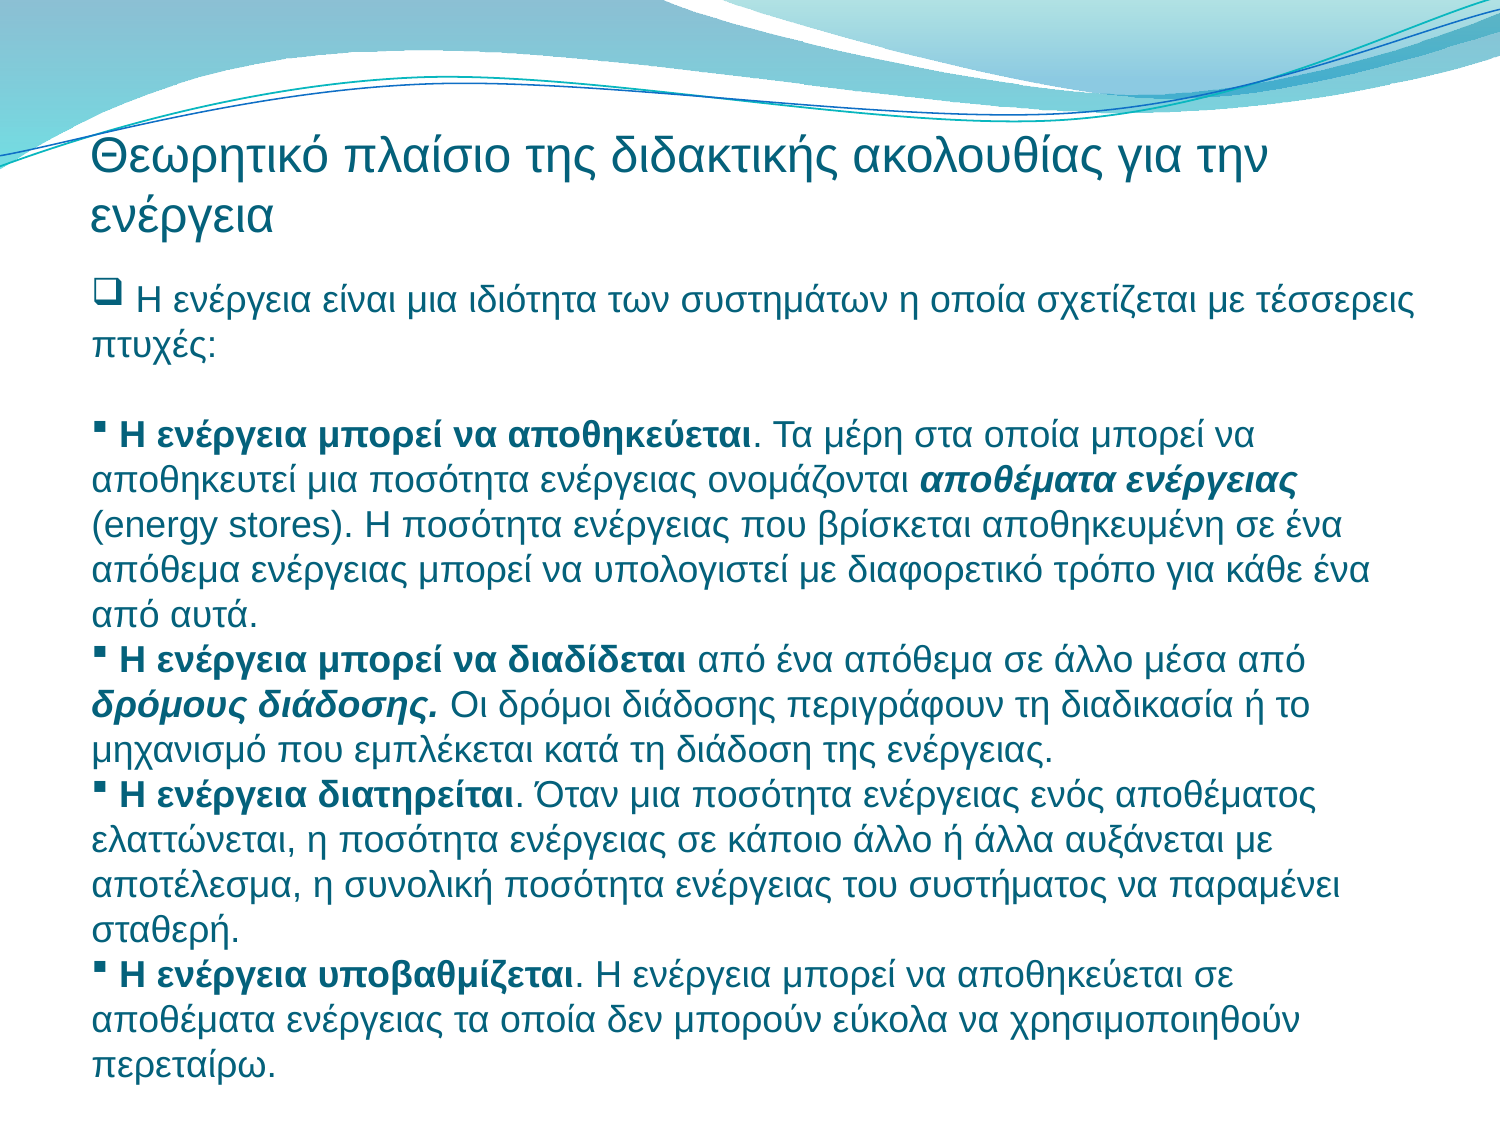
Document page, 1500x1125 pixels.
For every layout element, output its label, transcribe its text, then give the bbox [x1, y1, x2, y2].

text_box Η ενέργεια είναι μια ιδιότητα των συστημάτων η οποία σχετίζεται με τέσσερεις πτυχές: Η ενέργεια μπορεί να αποθηκεύεται. Τα μέρη στα οποία μπορεί να αποθηκευτεί μια ποσότητα ενέργειας ονομάζονται αποθέματα ενέργειας (energy stores). Η ποσότητα ενέργειας που βρίσκεται αποθηκευμένη σε ένα απόθεμα ενέργειας μπορεί να υπολογιστεί με διαφορετικό τρόπο για κάθε ένα από αυτά. Η ενέργεια μπορεί να διαδίδεται από ένα απόθεμα σε άλλο μέσα από δρόμους διάδοσης. Οι δρόμοι διάδοσης περιγράφουν τη διαδικασία ή το μηχανισμό που εμπλέκεται κατά τη διάδοση της ενέργειας. Η ενέργεια διατηρείται. Όταν μια ποσότητα ενέργειας ενός αποθέματος ελαττώνεται, η ποσότητα ενέργειας σε κάποιο άλλο ή άλλα αυξάνεται με αποτέλεσμα, η συνολική ποσότητα ενέργειας του συστήματος να παραμένει σταθερή. Η ενέργεια υποβαθμίζεται. Η ενέργεια μπορεί να αποθηκεύεται σε αποθέματα ενέργειας τα οποία δεν μπορούν εύκολα να χρησιμοποιηθούν περεταίρω. [76, 267, 1436, 1092]
text_box Θεωρητικό πλαίσιο της διδακτικής ακολουθίας για την ενέργεια [74, 115, 1438, 303]
